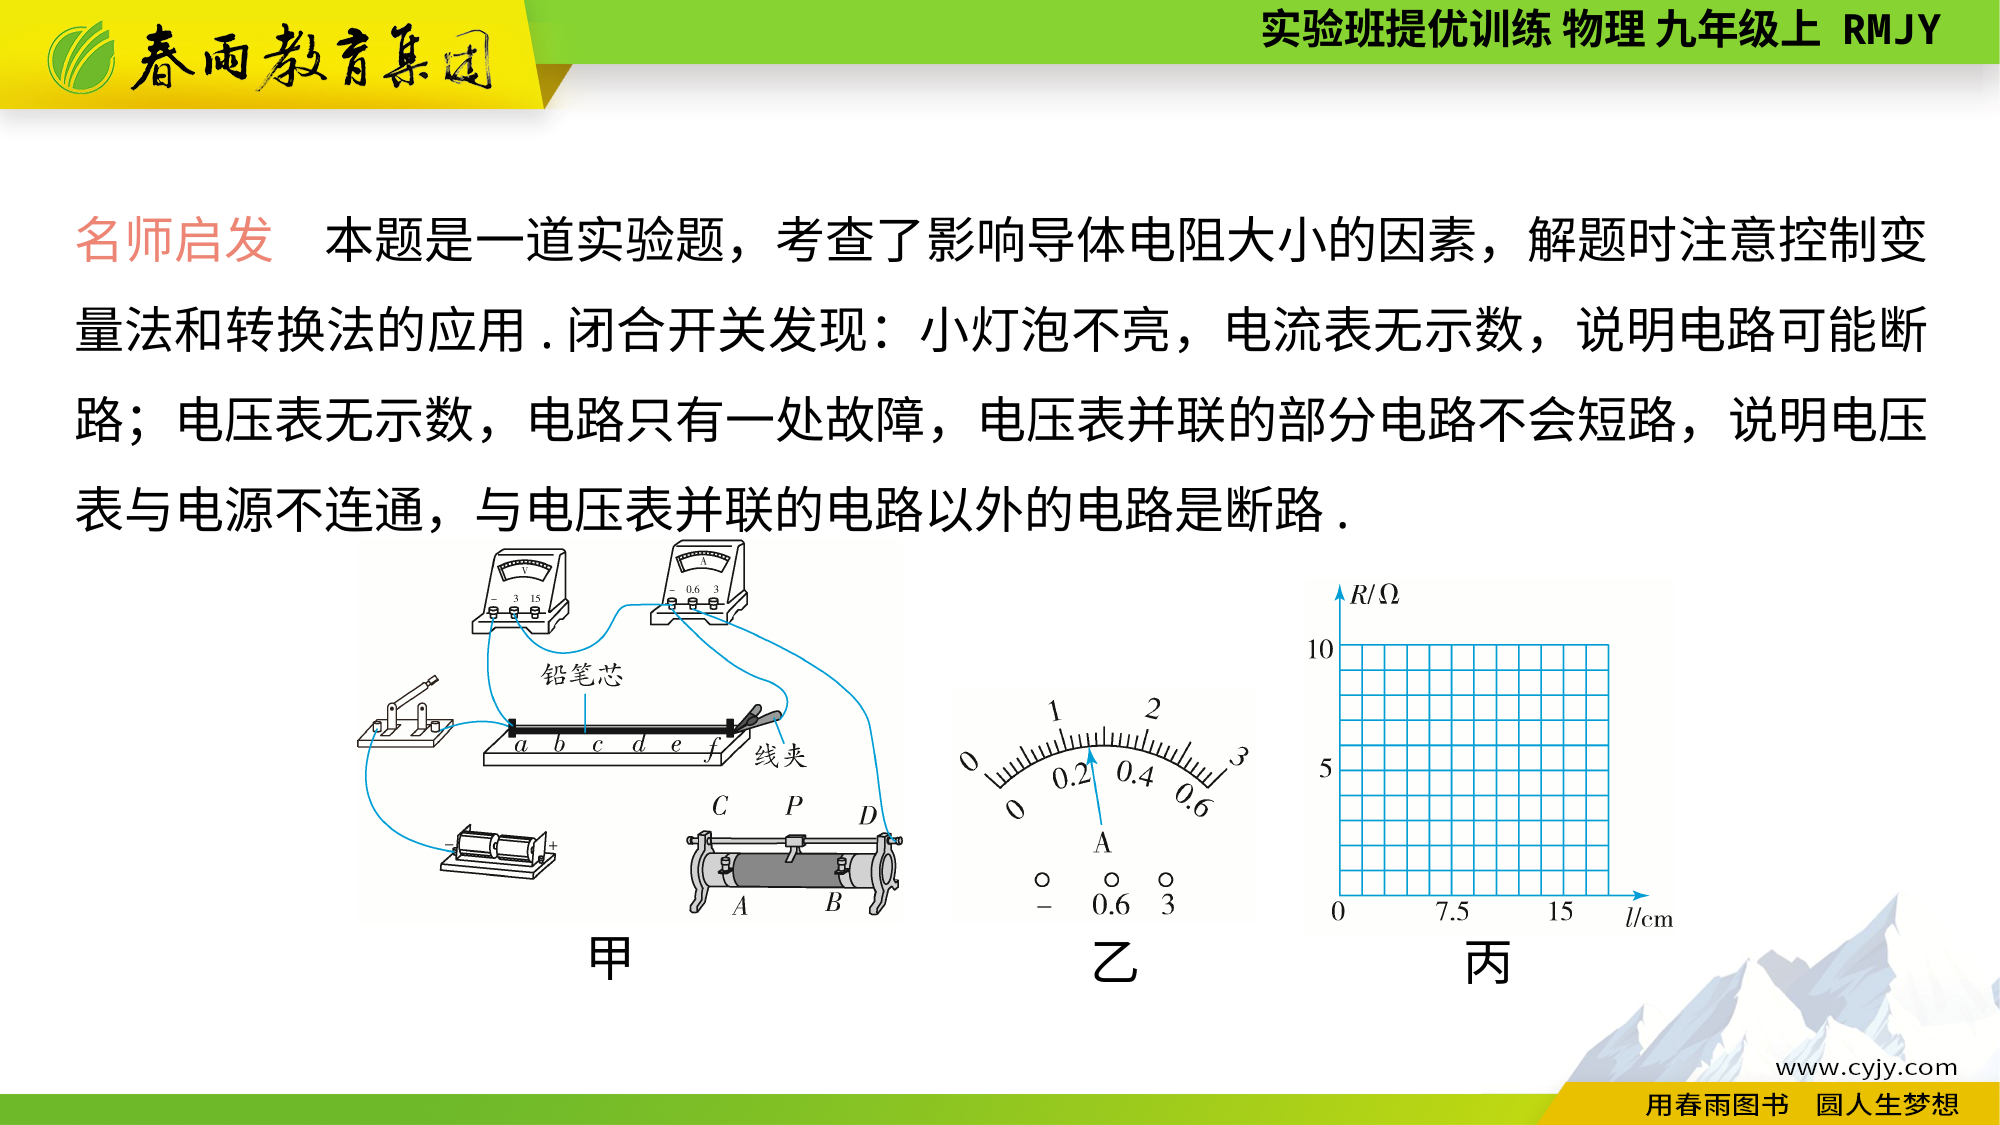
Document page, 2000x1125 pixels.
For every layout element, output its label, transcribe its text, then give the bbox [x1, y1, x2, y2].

picture [0, 0, 2000, 1125]
list 名师启发 本题是一道实验题，考查了影响导体电阻大小的因素，解题时注意控制变量法和转换法的应用.闭合开关发现：小灯泡不亮，电流表无示数，说明电路可能断路；电压表无示数，电路只有一处故障，电压表并联的部分电路不会短路，说明电压表与电源不连通，与电压表并联的电路以外的电路是断路. [59, 170, 1944, 538]
text_box 乙 [1075, 931, 1156, 998]
text_box 甲 [570, 932, 651, 994]
text_box 丙 [1449, 945, 1529, 998]
